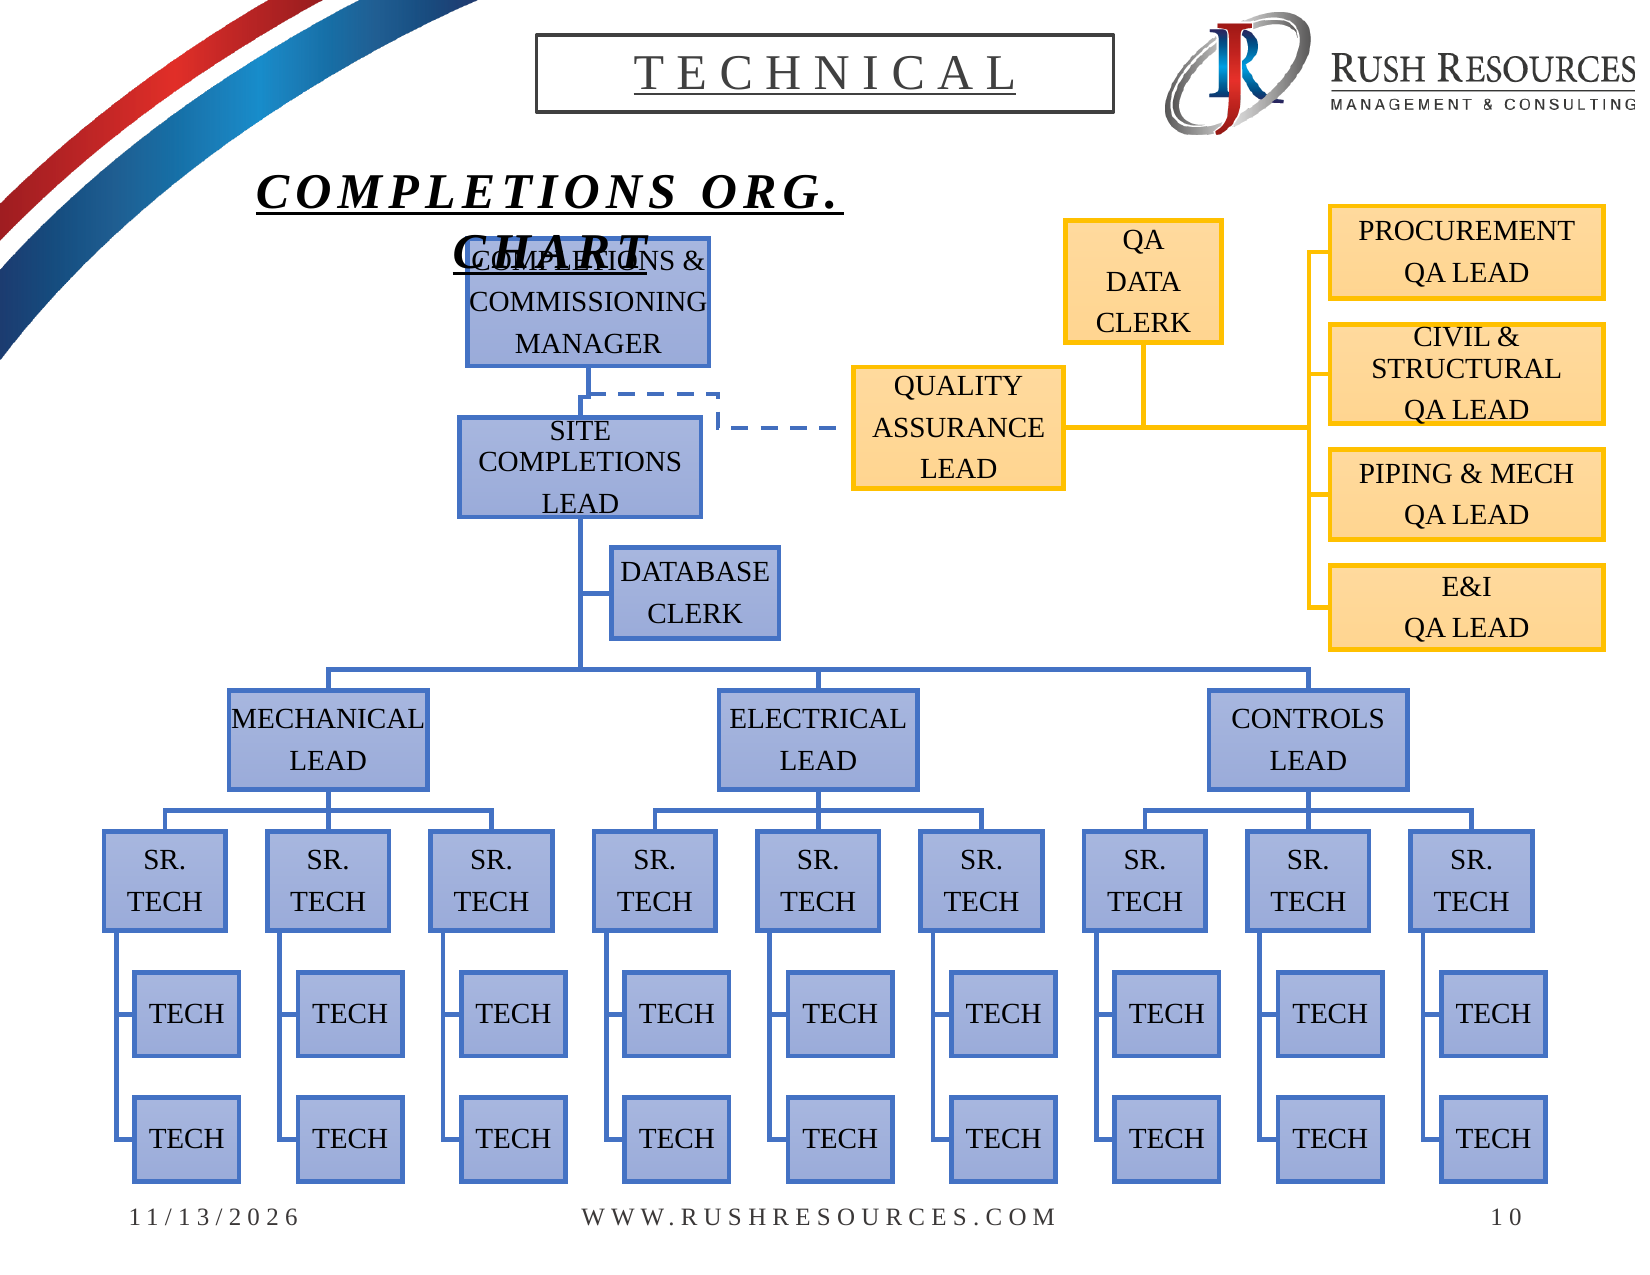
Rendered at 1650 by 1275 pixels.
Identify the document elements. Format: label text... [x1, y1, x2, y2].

footer WWW.RUSHRESOURCES.COM [484, 1182, 1165, 1250]
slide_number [113, 1182, 484, 1250]
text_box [63, 238, 1587, 1182]
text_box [824, 205, 1633, 650]
picture [1165, 12, 1635, 135]
title TECHNICAL [535, 33, 1115, 114]
picture [0, 0, 479, 360]
text_box Completions Org. Chart [148, 151, 952, 238]
slide_number 10 [1165, 1182, 1537, 1250]
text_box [588, 394, 848, 428]
